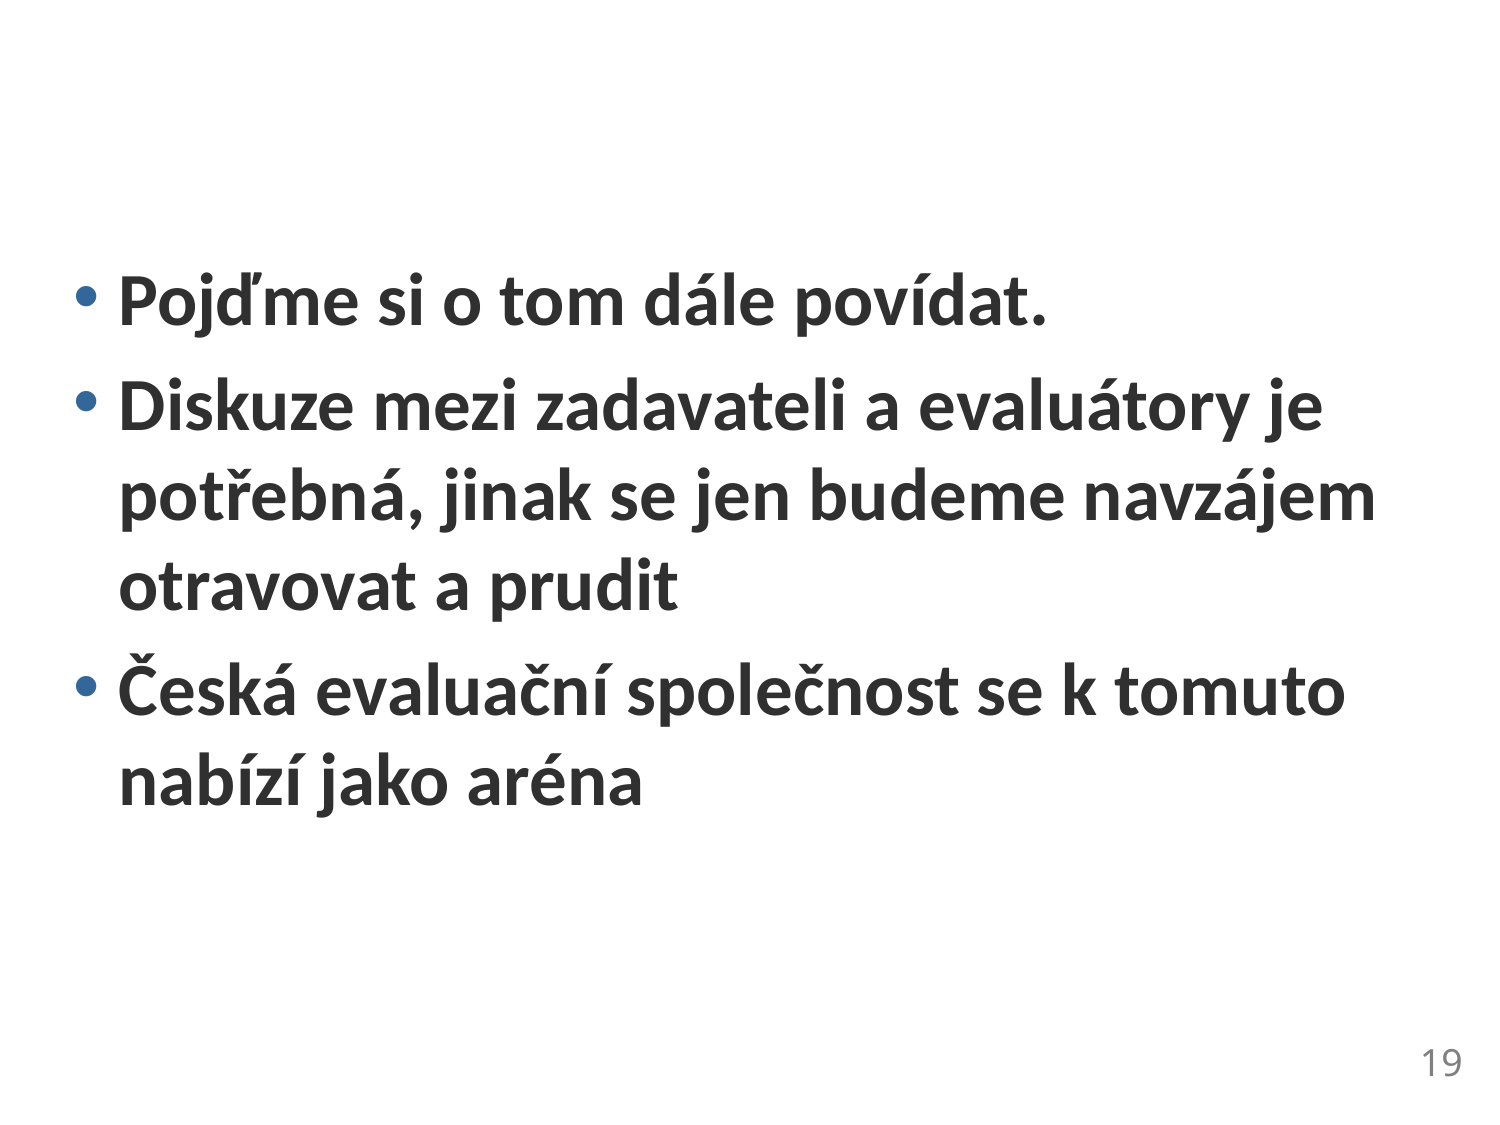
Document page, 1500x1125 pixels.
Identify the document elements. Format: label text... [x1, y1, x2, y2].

slide_number 19 [1387, 1035, 1478, 1095]
list Pojďme si o tom dále povídat. Diskuze mezi zadavateli a evaluátory je potřebná, jinak se jen budeme navzájem otravovat a prudit Česká evaluační společnost se k tomuto nabízí jako aréna [58, 160, 1429, 911]
